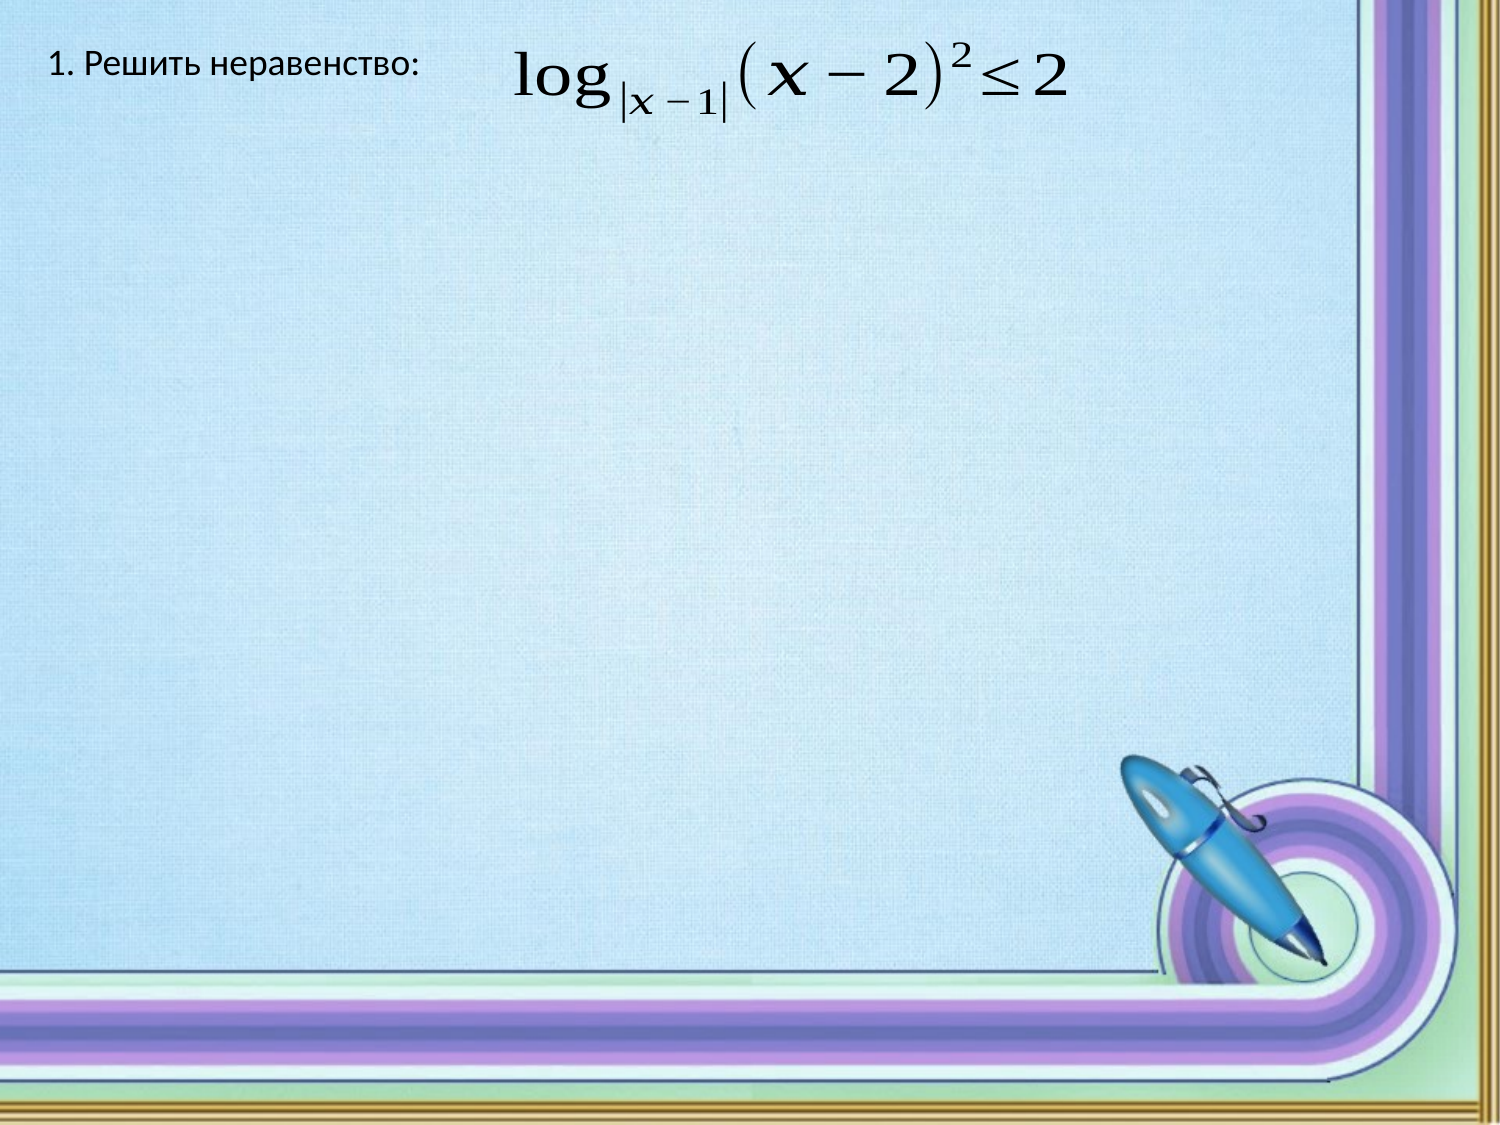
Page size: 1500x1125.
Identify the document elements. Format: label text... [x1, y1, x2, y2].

picture [0, 0, 1500, 1125]
text_box 1. Решить неравенство: [32, 30, 436, 91]
